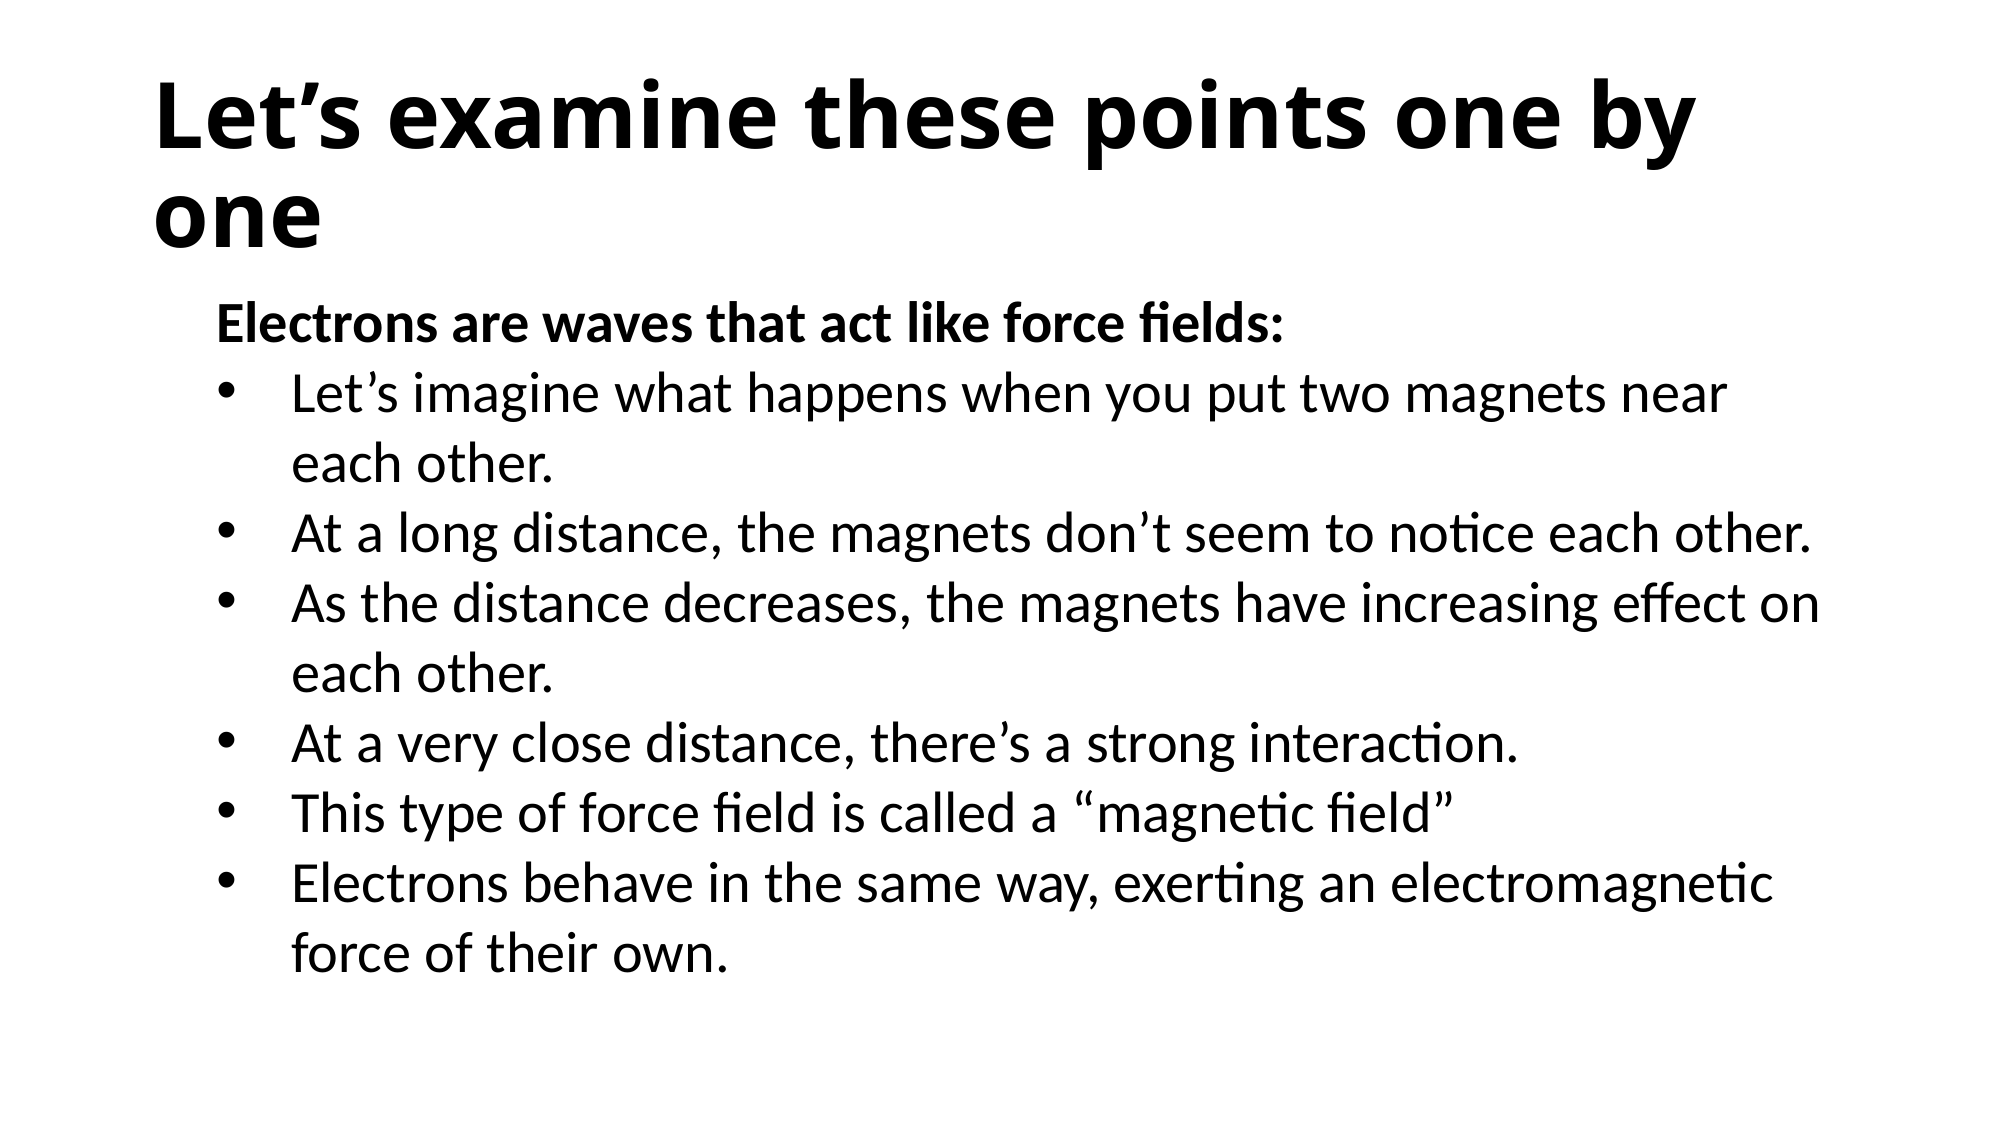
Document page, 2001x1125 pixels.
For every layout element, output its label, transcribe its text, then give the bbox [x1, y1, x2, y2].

title Let’s examine these points one by one [137, 59, 1863, 278]
text_box Electrons are waves that act like force fields: Let’s imagine what happens when you put two magnets near each other. At a long distance, the magnets don’t seem to notice each other. As the distance decreases, the magnets have increasing effect on each other. At a very close distance, there’s a strong interaction. This type of force field is called a “magnetic field” Electrons behave in the same way, exerting an electromagnetic force of their own. [201, 277, 1863, 992]
